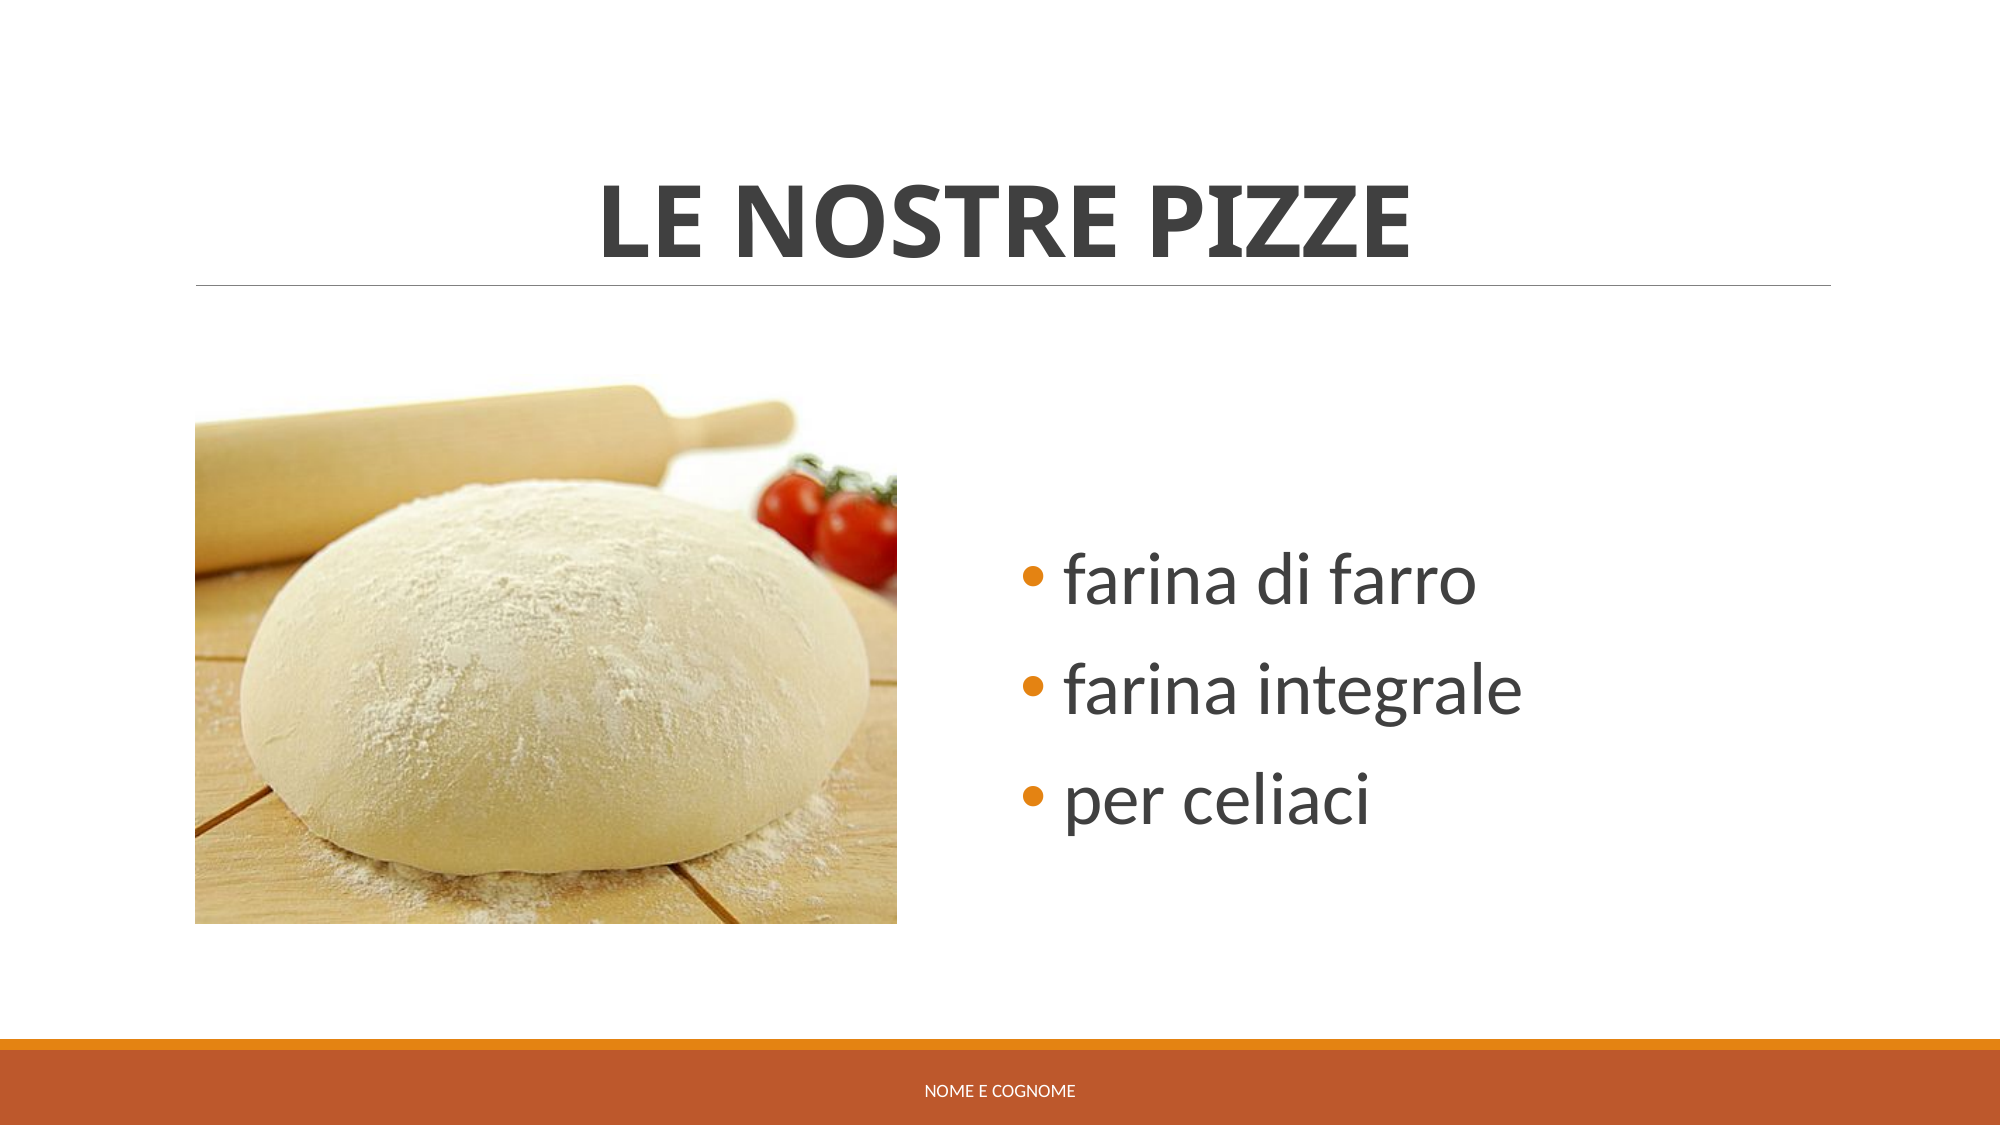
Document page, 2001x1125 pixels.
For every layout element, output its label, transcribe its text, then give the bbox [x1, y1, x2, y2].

list farina di farro farina integrale per celiaci [1020, 302, 1830, 963]
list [194, 374, 898, 924]
title LE NOSTRE PIZZE [180, 47, 1830, 285]
footer Nome e Cognome [604, 1059, 1396, 1120]
